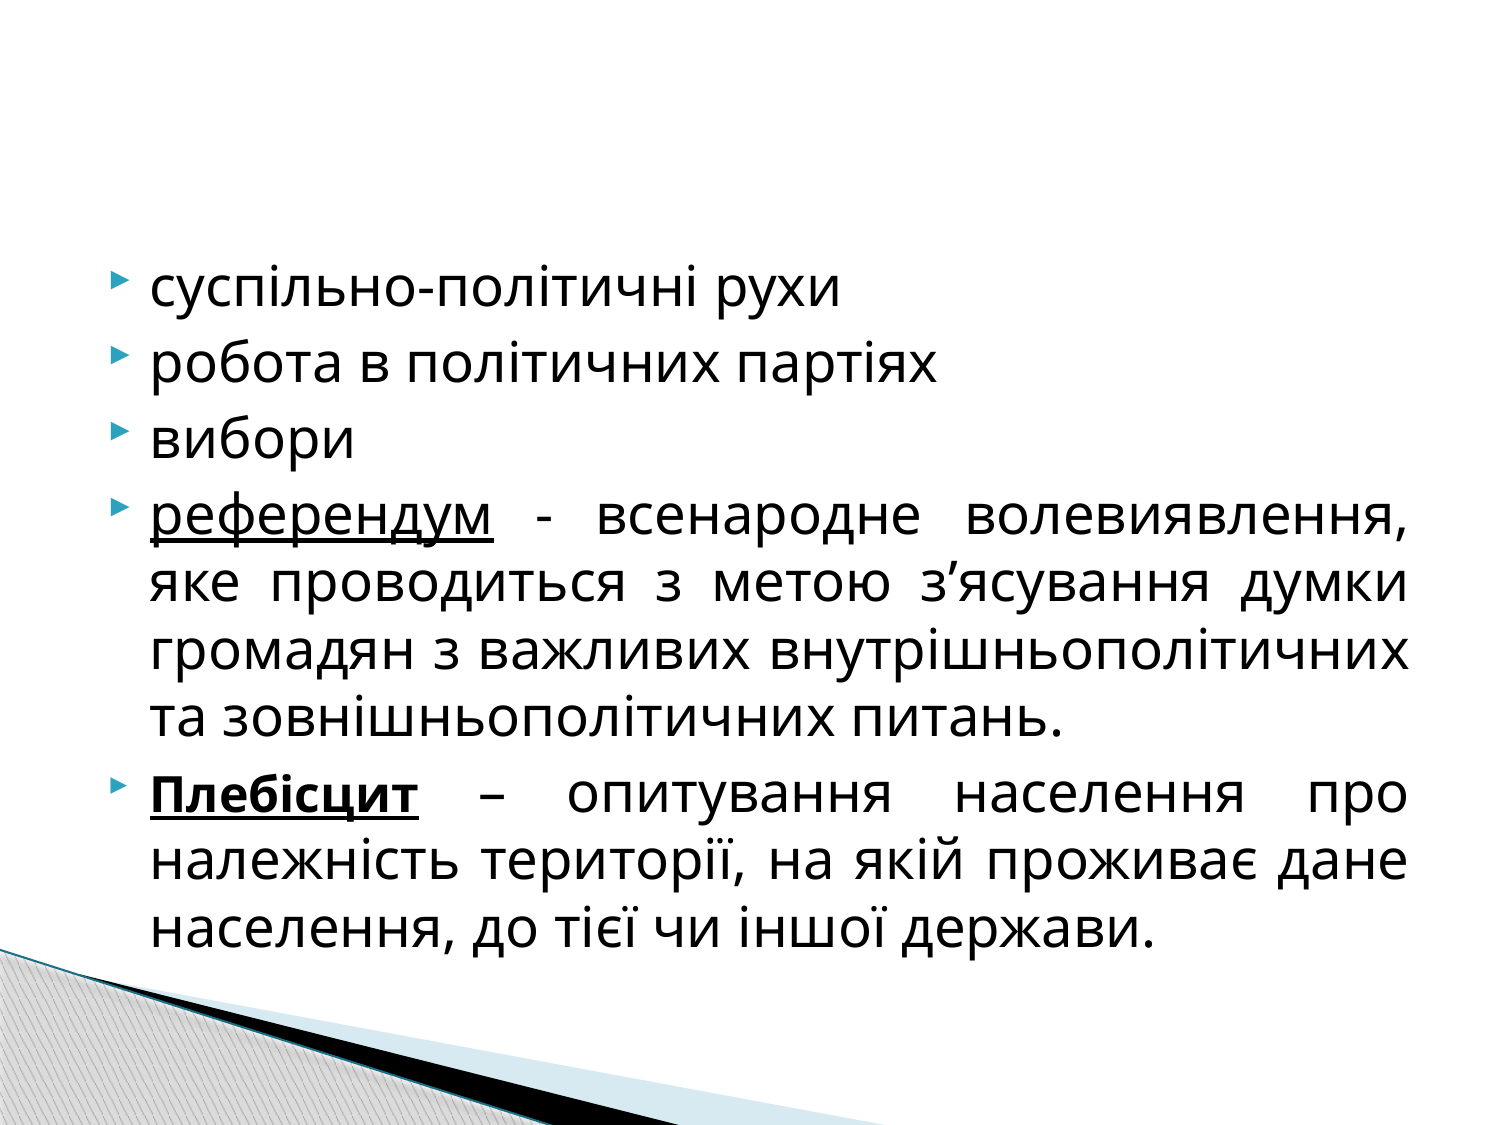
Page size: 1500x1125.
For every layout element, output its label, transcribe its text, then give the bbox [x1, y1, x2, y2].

list суспільно-політичні рухи робота в політичних партіях вибори референдум - всенародне волевиявлення, яке проводиться з метою з’ясування думки громадян з важливих внутрішньополітичних та зовнішньополітичних питань. Плебісцит – опитування населення про належність території, на якій проживає дане населення, до тієї чи іншої держави. [75, 243, 1425, 986]
